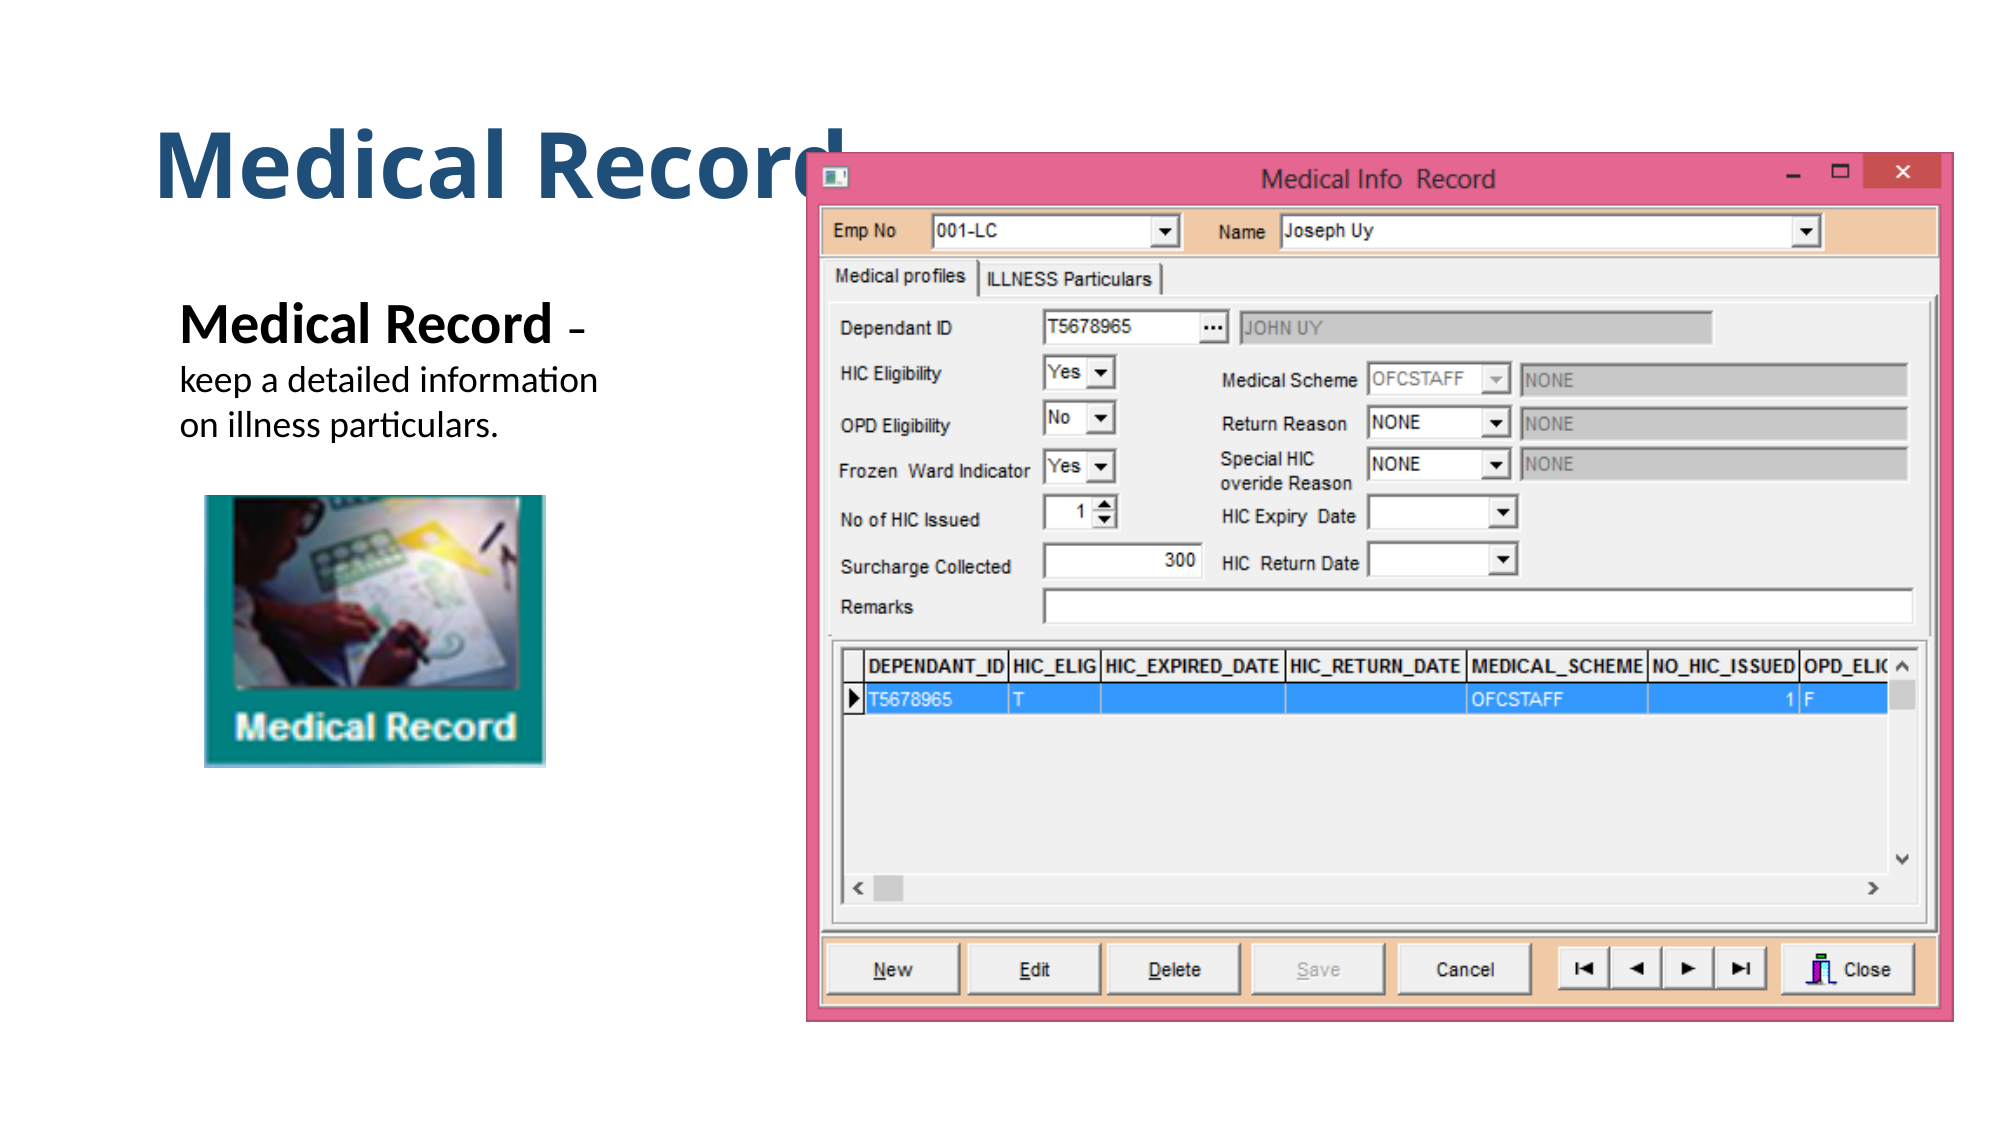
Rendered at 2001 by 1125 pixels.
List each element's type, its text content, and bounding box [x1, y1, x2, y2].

picture [806, 152, 1954, 1022]
text_box Medical Record – keep a detailed information on illness particulars. [164, 277, 639, 453]
picture [204, 495, 546, 768]
title Medical Record [137, 59, 1863, 278]
